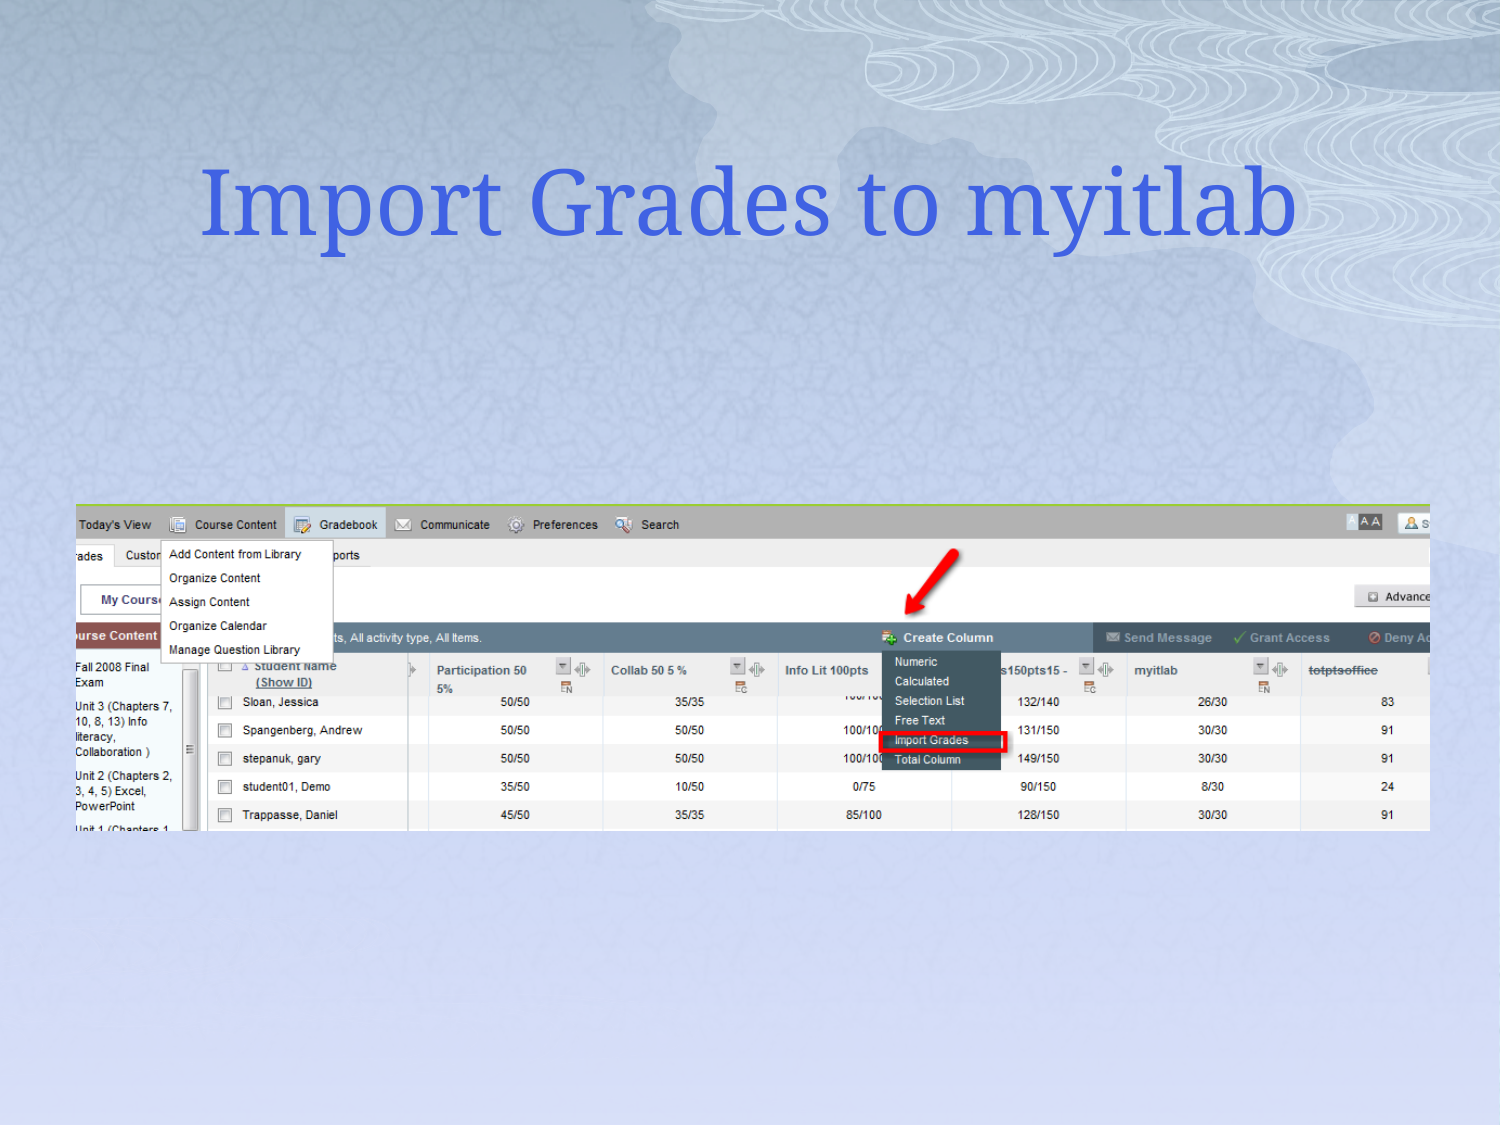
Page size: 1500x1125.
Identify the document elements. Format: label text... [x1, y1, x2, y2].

title Import Grades to myitlab [75, 105, 1425, 293]
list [76, 505, 1430, 831]
